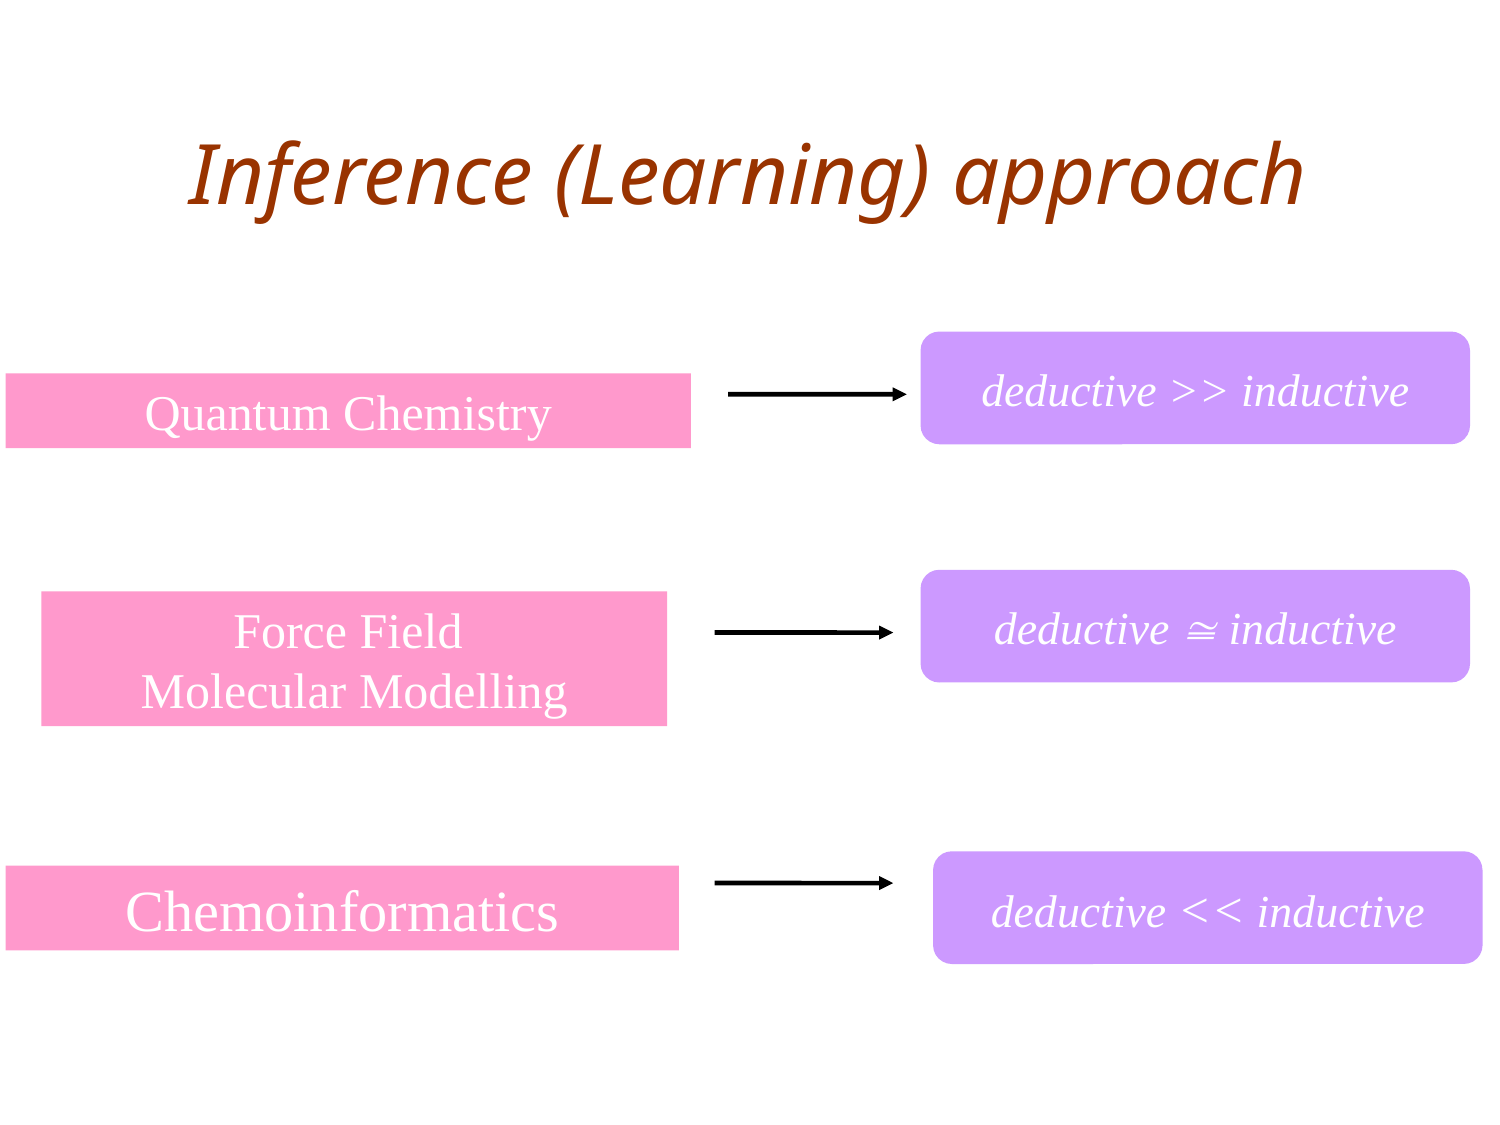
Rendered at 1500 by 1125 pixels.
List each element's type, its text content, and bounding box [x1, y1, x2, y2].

text_box Quantum Chemistry [5, 373, 691, 449]
text_box Force Field Molecular Modelling [41, 591, 668, 727]
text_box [714, 331, 1483, 965]
text_box Chemoinformatics [5, 865, 679, 951]
text_box Inference (Learning) approach [174, 113, 1324, 229]
